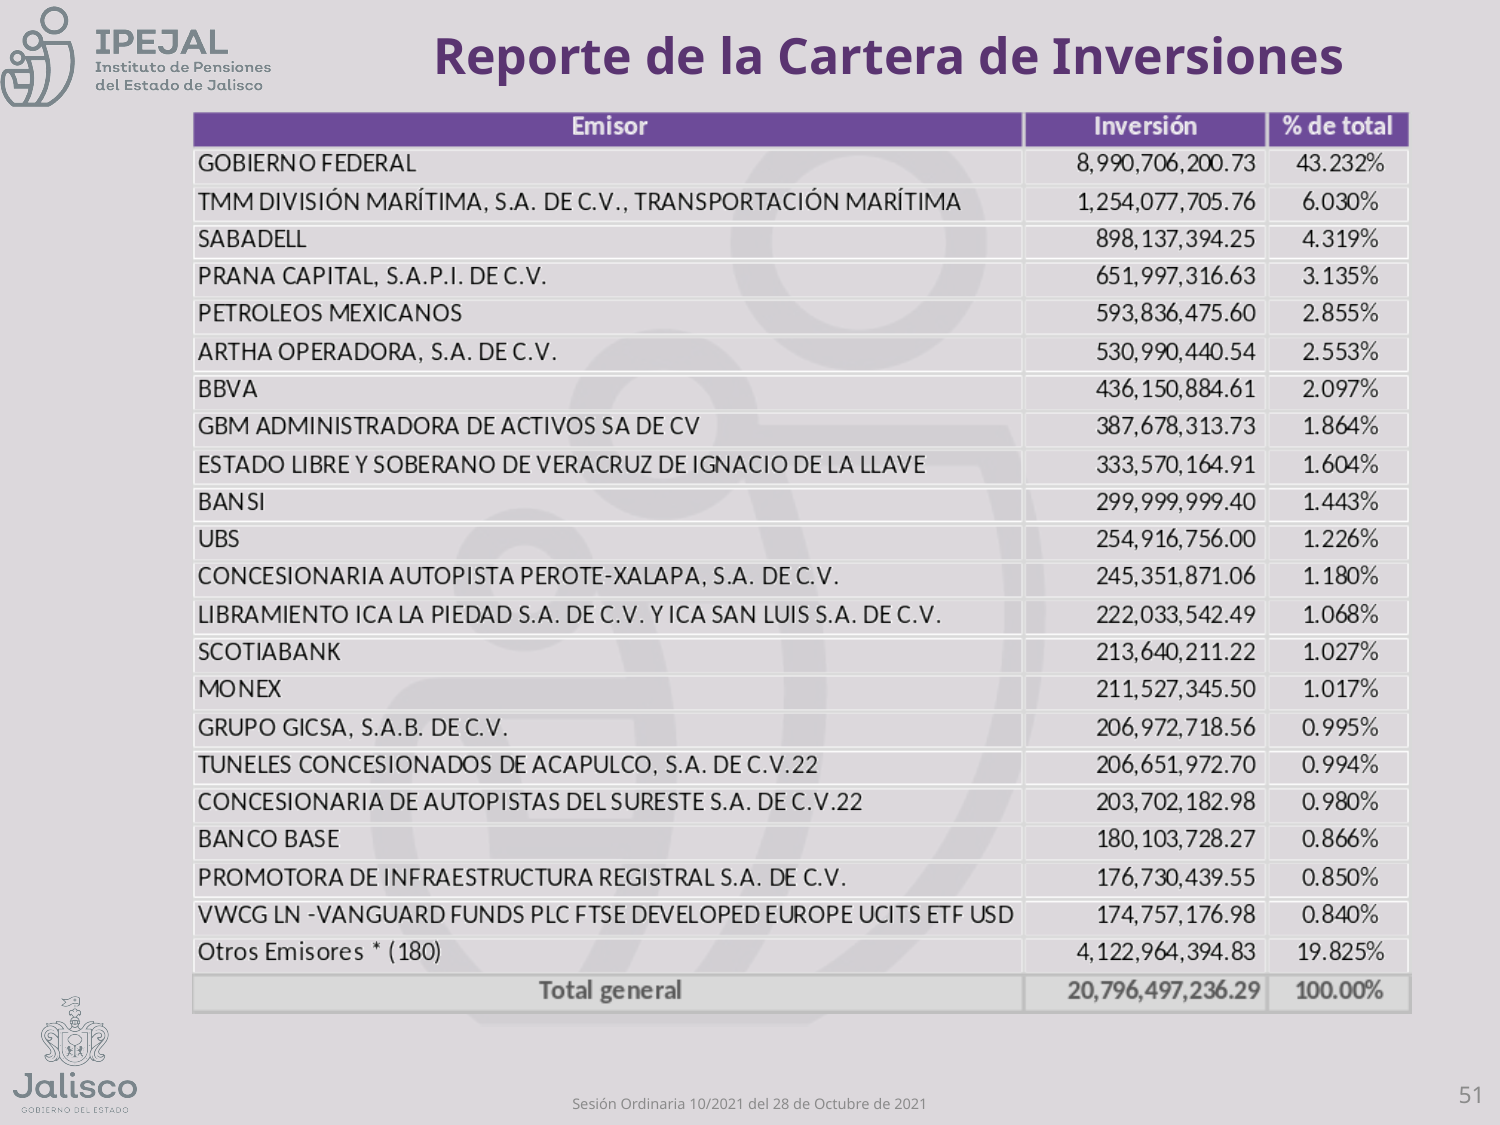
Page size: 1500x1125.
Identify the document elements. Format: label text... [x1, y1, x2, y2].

picture [0, 6, 271, 107]
text_box Reporte de la Cartera de Inversiones [277, 23, 1500, 149]
footer Sesión Ordinaria 10/2021 del 28 de Octubre de 2021 [472, 1074, 1028, 1125]
picture [191, 110, 1413, 1014]
slide_number 51 [1411, 1066, 1500, 1125]
picture [0, 988, 166, 1125]
